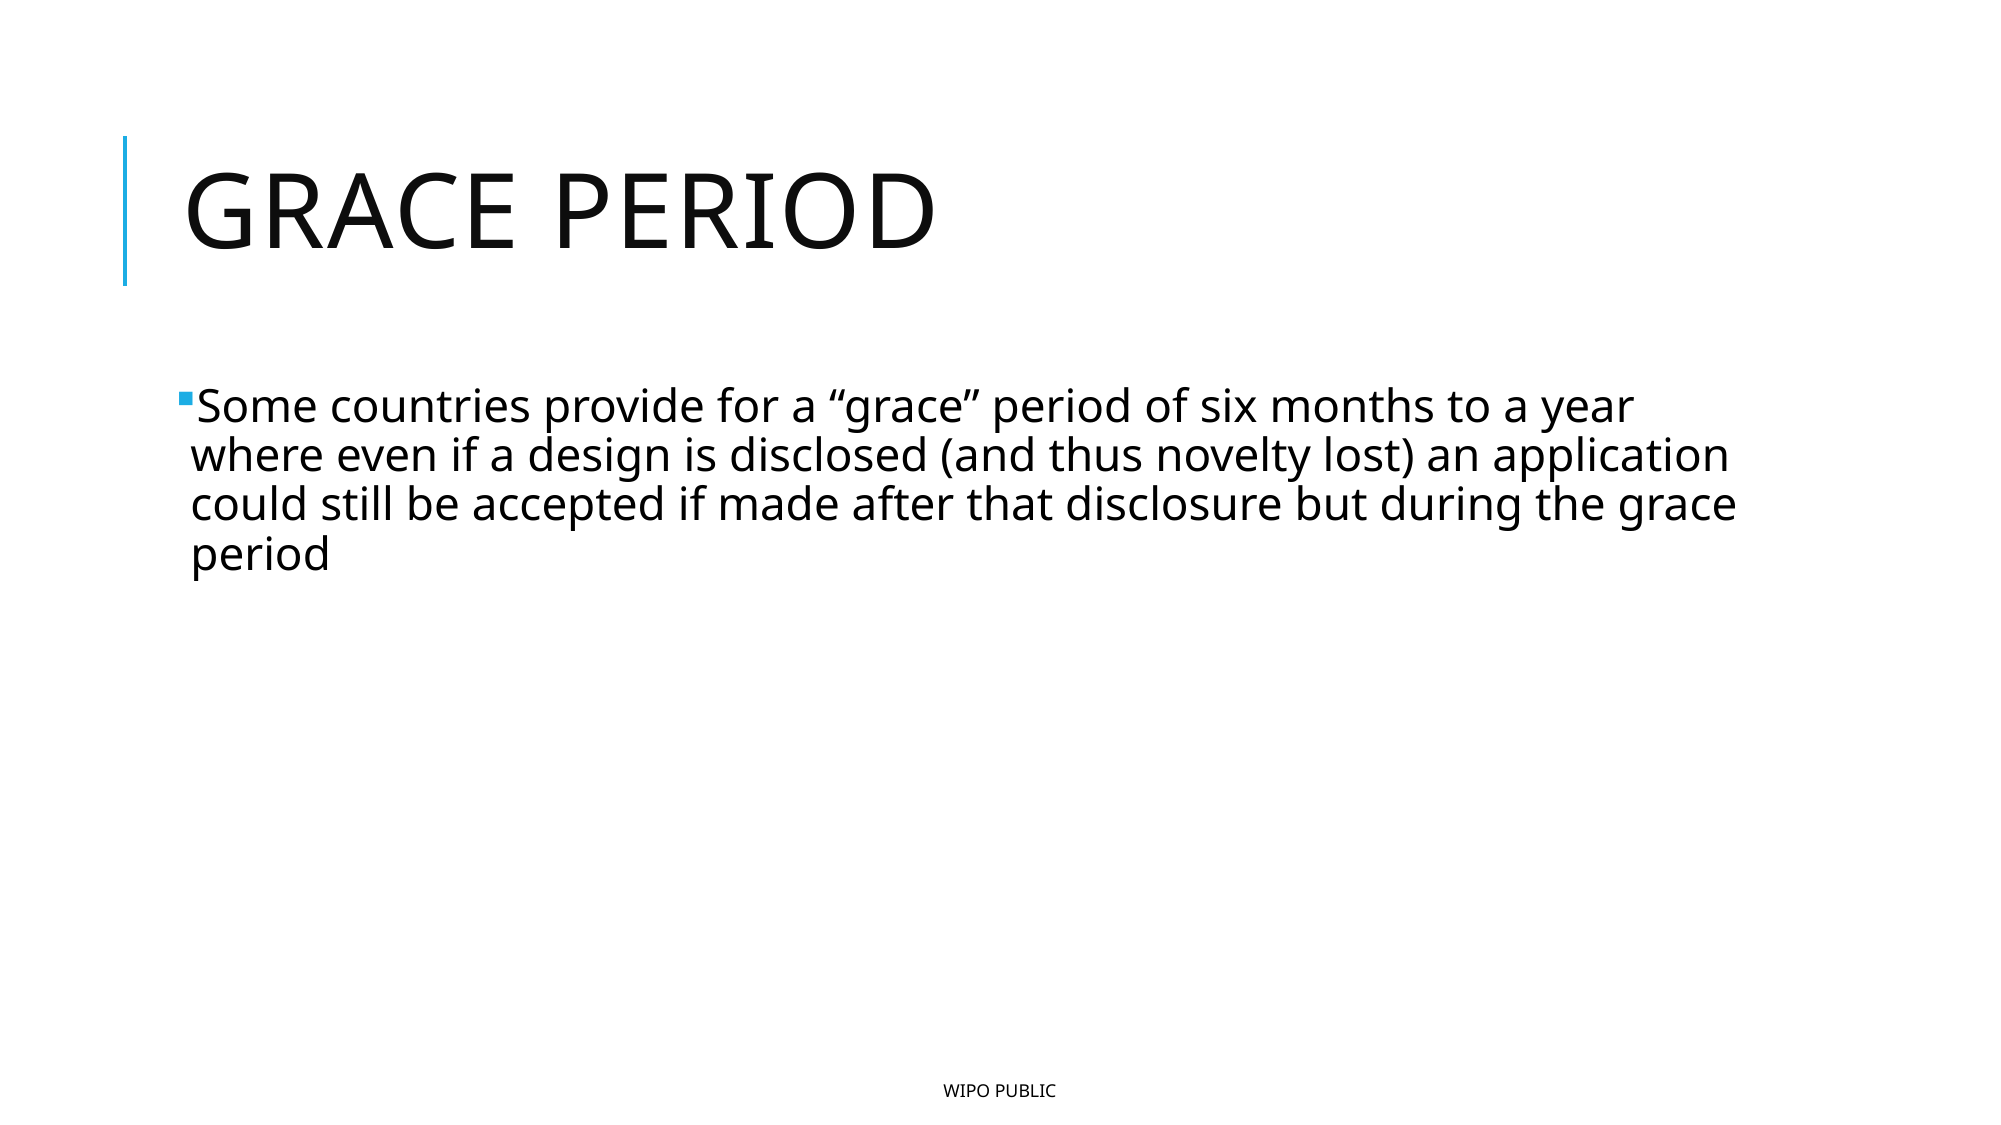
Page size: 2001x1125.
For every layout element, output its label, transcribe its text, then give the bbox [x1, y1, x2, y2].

title Grace period [168, 96, 1763, 342]
list Some countries provide for a “grace” period of six months to a year where even if a design is disclosed (and thus novelty lost) an application could still be accepted if made after that disclosure but during the grace period [168, 375, 1763, 1035]
